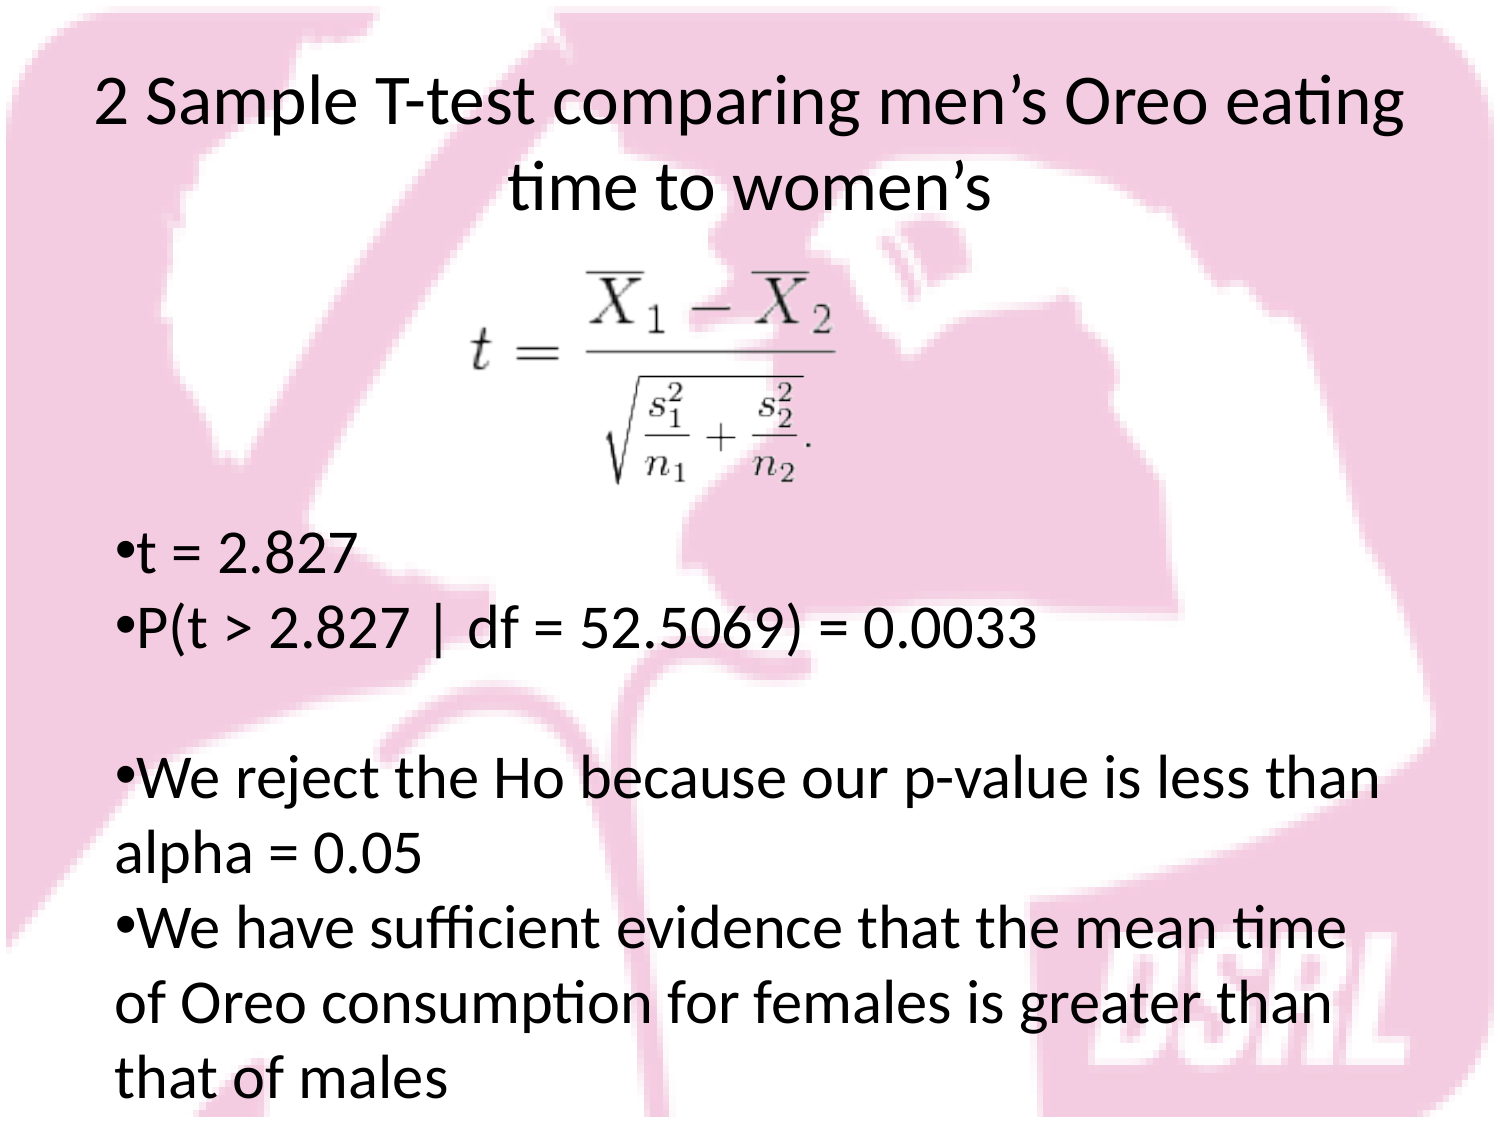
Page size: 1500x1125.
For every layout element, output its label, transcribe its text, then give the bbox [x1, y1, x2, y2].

picture [424, 242, 876, 376]
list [592, 337, 863, 488]
title 2 Sample T-test comparing men’s Oreo eating time to women’s [75, 45, 1425, 233]
text_box t = 2.827 P(t > 2.827 | df = 52.5069) = 0.0033 We reject the Ho because our p-value is less than alpha = 0.05 We have sufficient evidence that the mean time of Oreo consumption for females is greater than that of males [99, 503, 1400, 1119]
